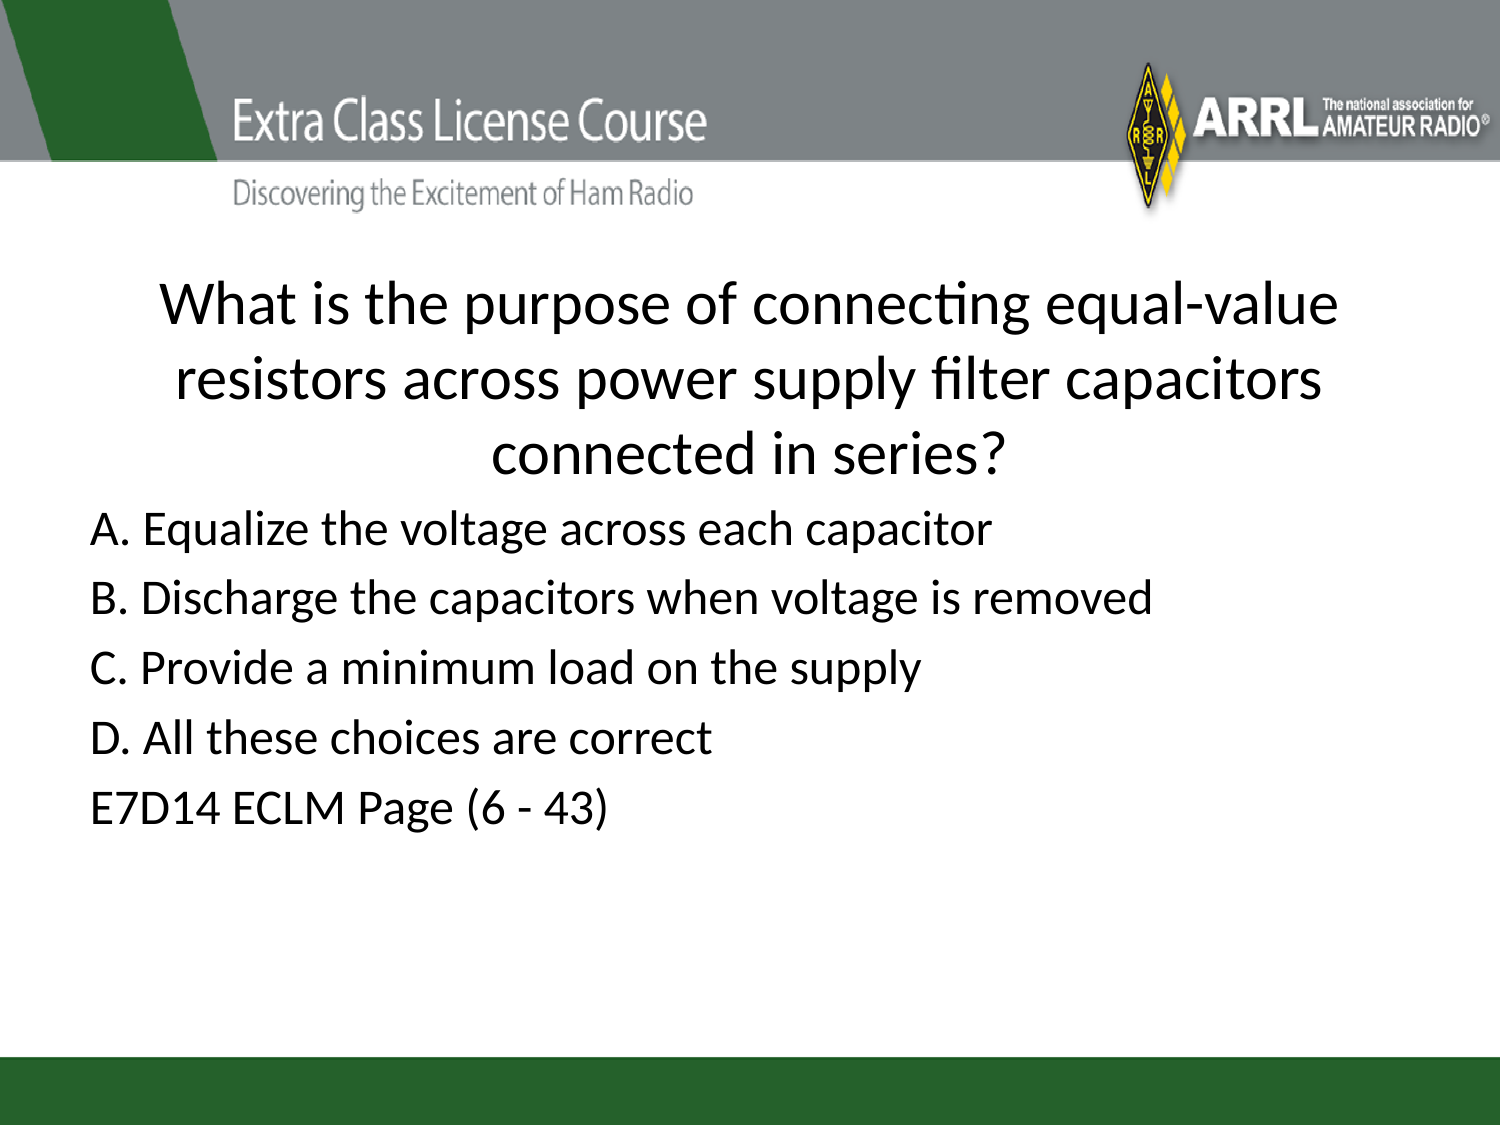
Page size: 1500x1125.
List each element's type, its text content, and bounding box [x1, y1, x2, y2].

picture [0, 0, 1500, 1125]
list A. Equalize the voltage across each capacitor B. Discharge the capacitors when voltage is removed C. Provide a minimum load on the supply D. All these choices are correct E7D14 ECLM Page (6 - 43) [75, 487, 1425, 1005]
title What is the purpose of connecting equal-value resistors across power supply filter capacitors connected in series? [75, 254, 1425, 435]
